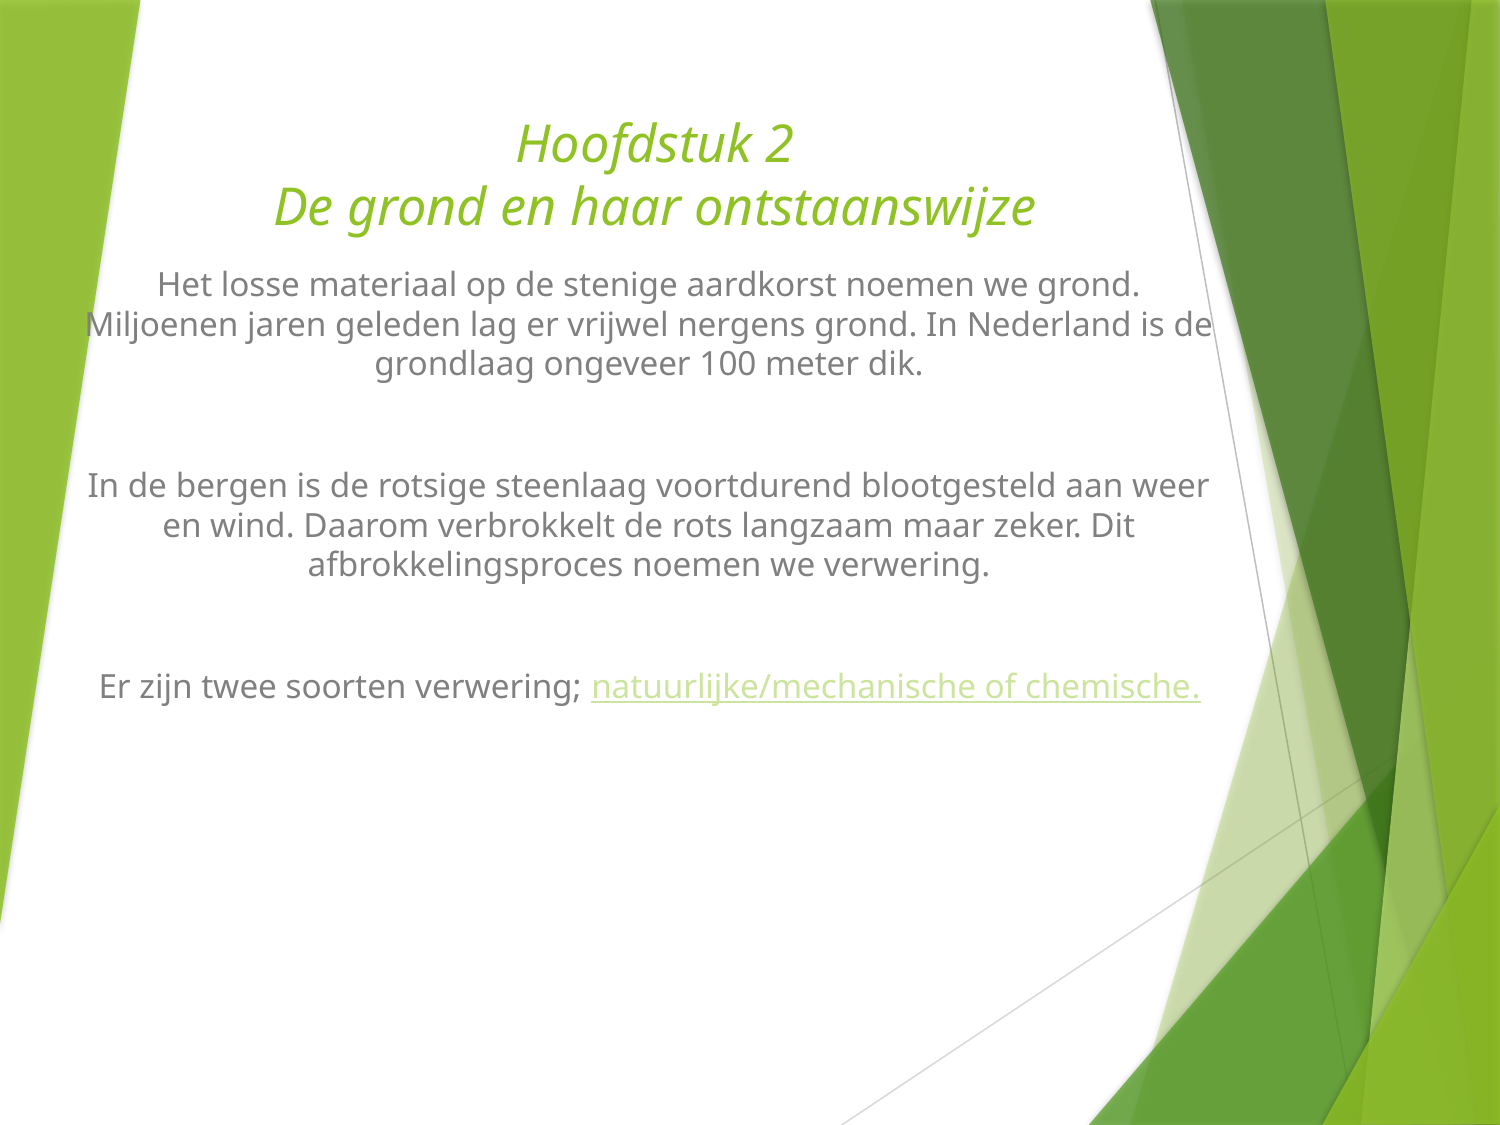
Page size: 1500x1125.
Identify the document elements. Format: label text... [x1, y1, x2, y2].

subtitle Het losse materiaal op de stenige aardkorst noemen we grond. Miljoenen jaren geleden lag er vrijwel nergens grond. In Nederland is de grondlaag ongeveer 100 meter dik. In de bergen is de rotsige steenlaag voortdurend blootgesteld aan weer en wind. Daarom verbrokkelt de rots langzaam maar zeker. Dit afbrokkelingsproces noemen we verwering. Er zijn twee soorten verwering; natuurlijke/mechanische of chemische. [64, 255, 1235, 882]
title Hoofdstuk 2 De grond en haar ontstaanswijze [112, 101, 1199, 244]
